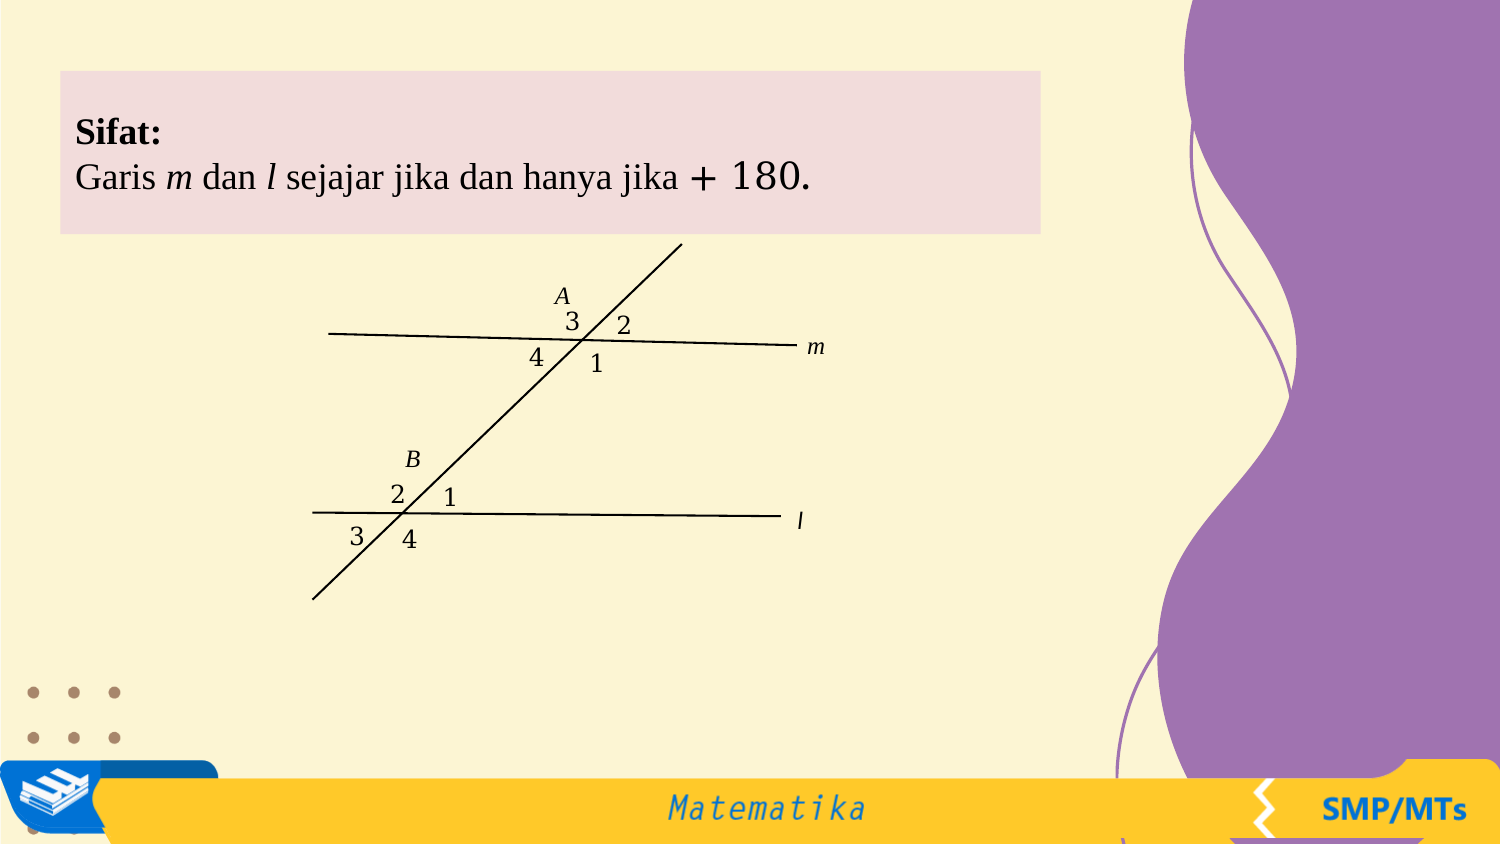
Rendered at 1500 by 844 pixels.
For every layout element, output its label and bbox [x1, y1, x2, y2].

text_box [0, 0, 1500, 844]
